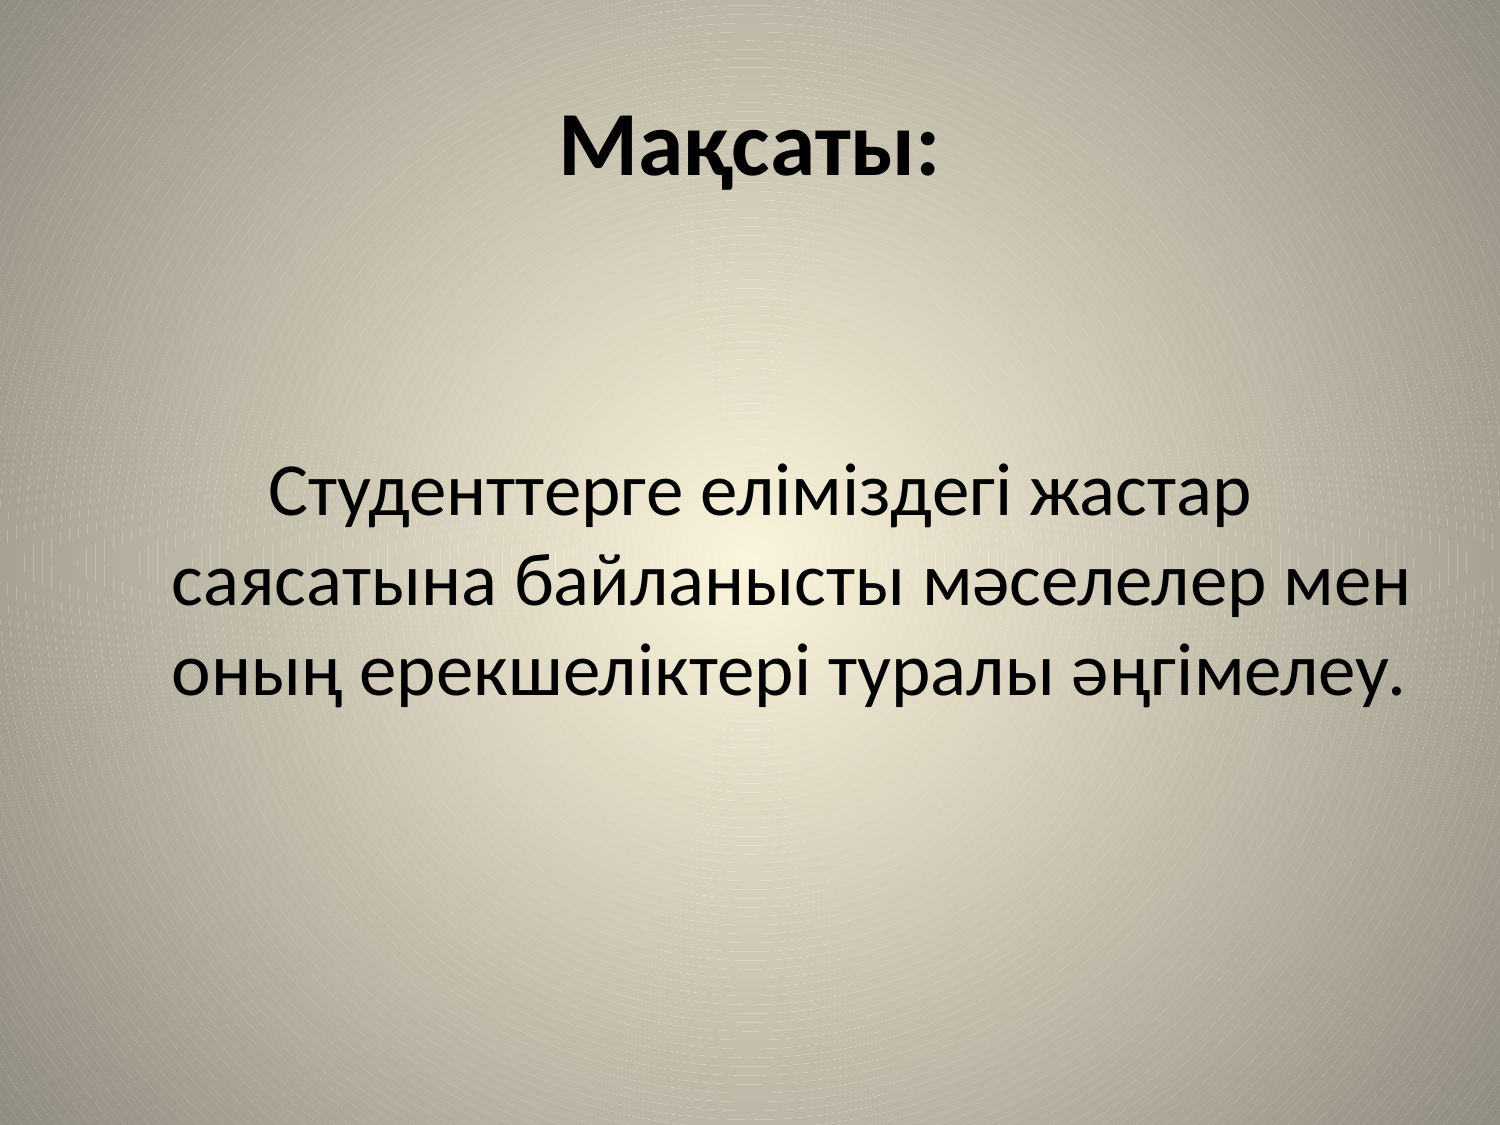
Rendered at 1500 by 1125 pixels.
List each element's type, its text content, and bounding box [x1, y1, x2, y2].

list Студенттерге еліміздегі жастар саясатына байланысты мәселелер мен оның ерекшеліктері туралы әңгімелеу. [100, 338, 1451, 1081]
title Мақсаты: [75, 45, 1425, 233]
